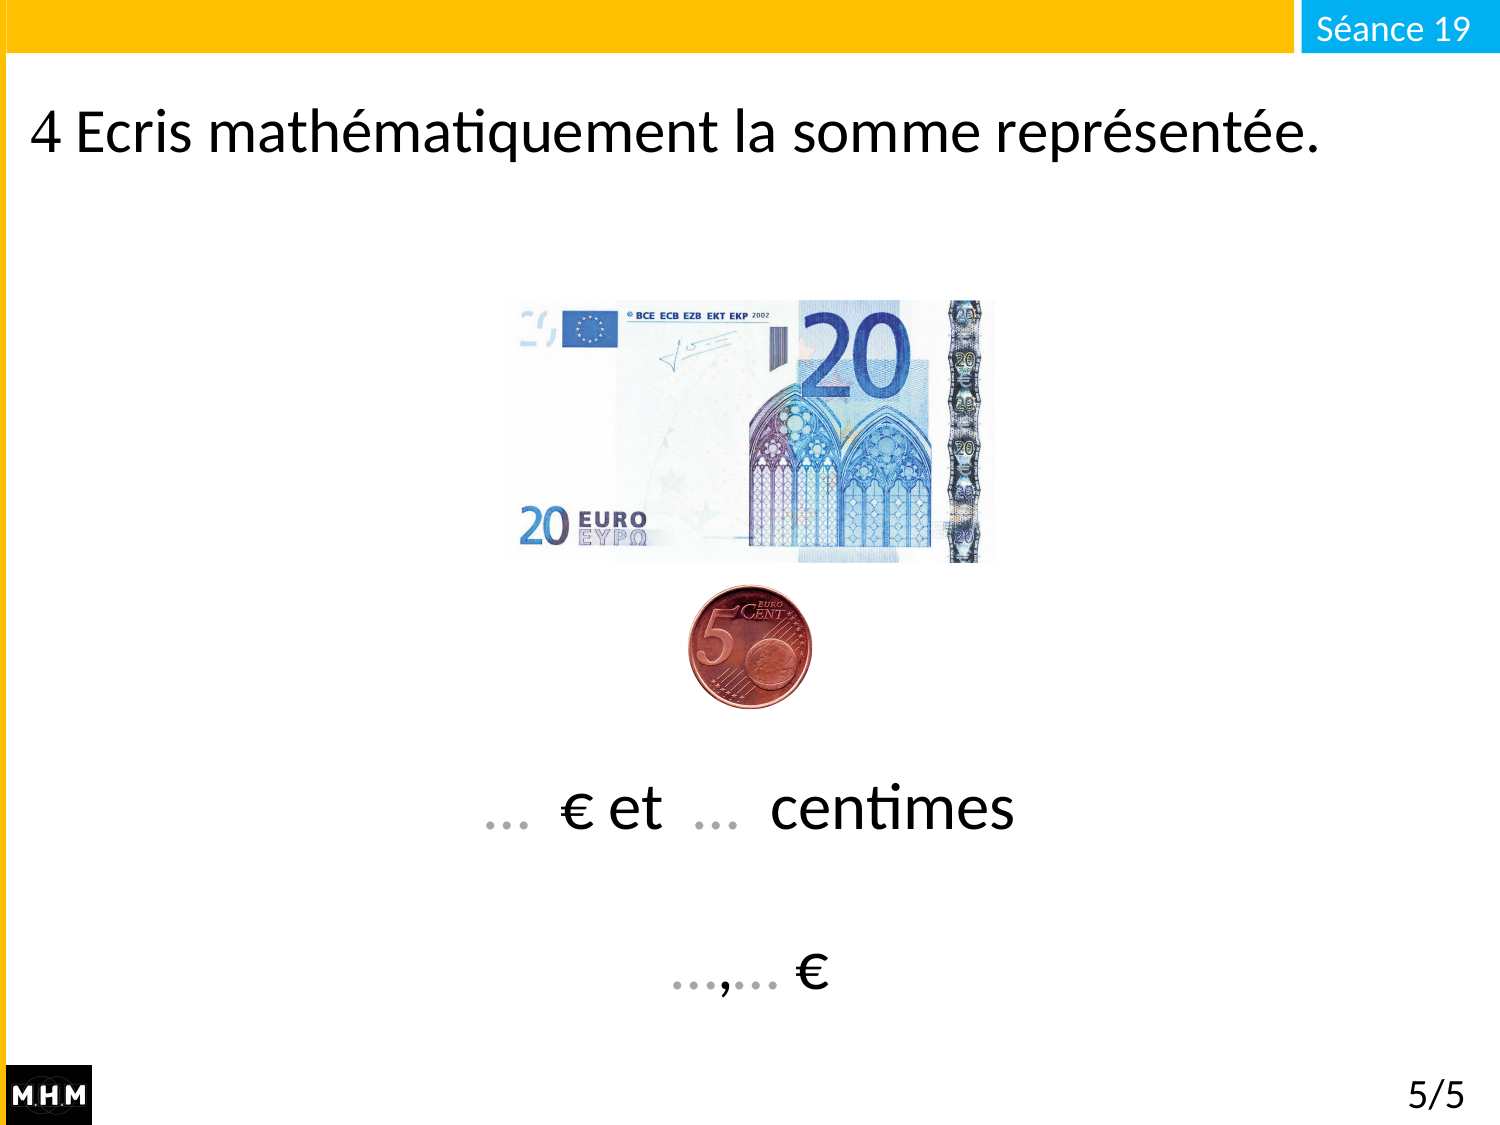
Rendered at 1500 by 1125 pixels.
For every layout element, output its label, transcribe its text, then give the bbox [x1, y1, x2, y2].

picture [687, 582, 813, 712]
title  Ecris mathématiquement la somme représentée. [14, 60, 1391, 205]
picture [505, 300, 995, 563]
text_box … € et … centimes …,… € [392, 675, 1108, 1011]
list 5/5 [1373, 1064, 1500, 1125]
picture [6, 1065, 92, 1125]
